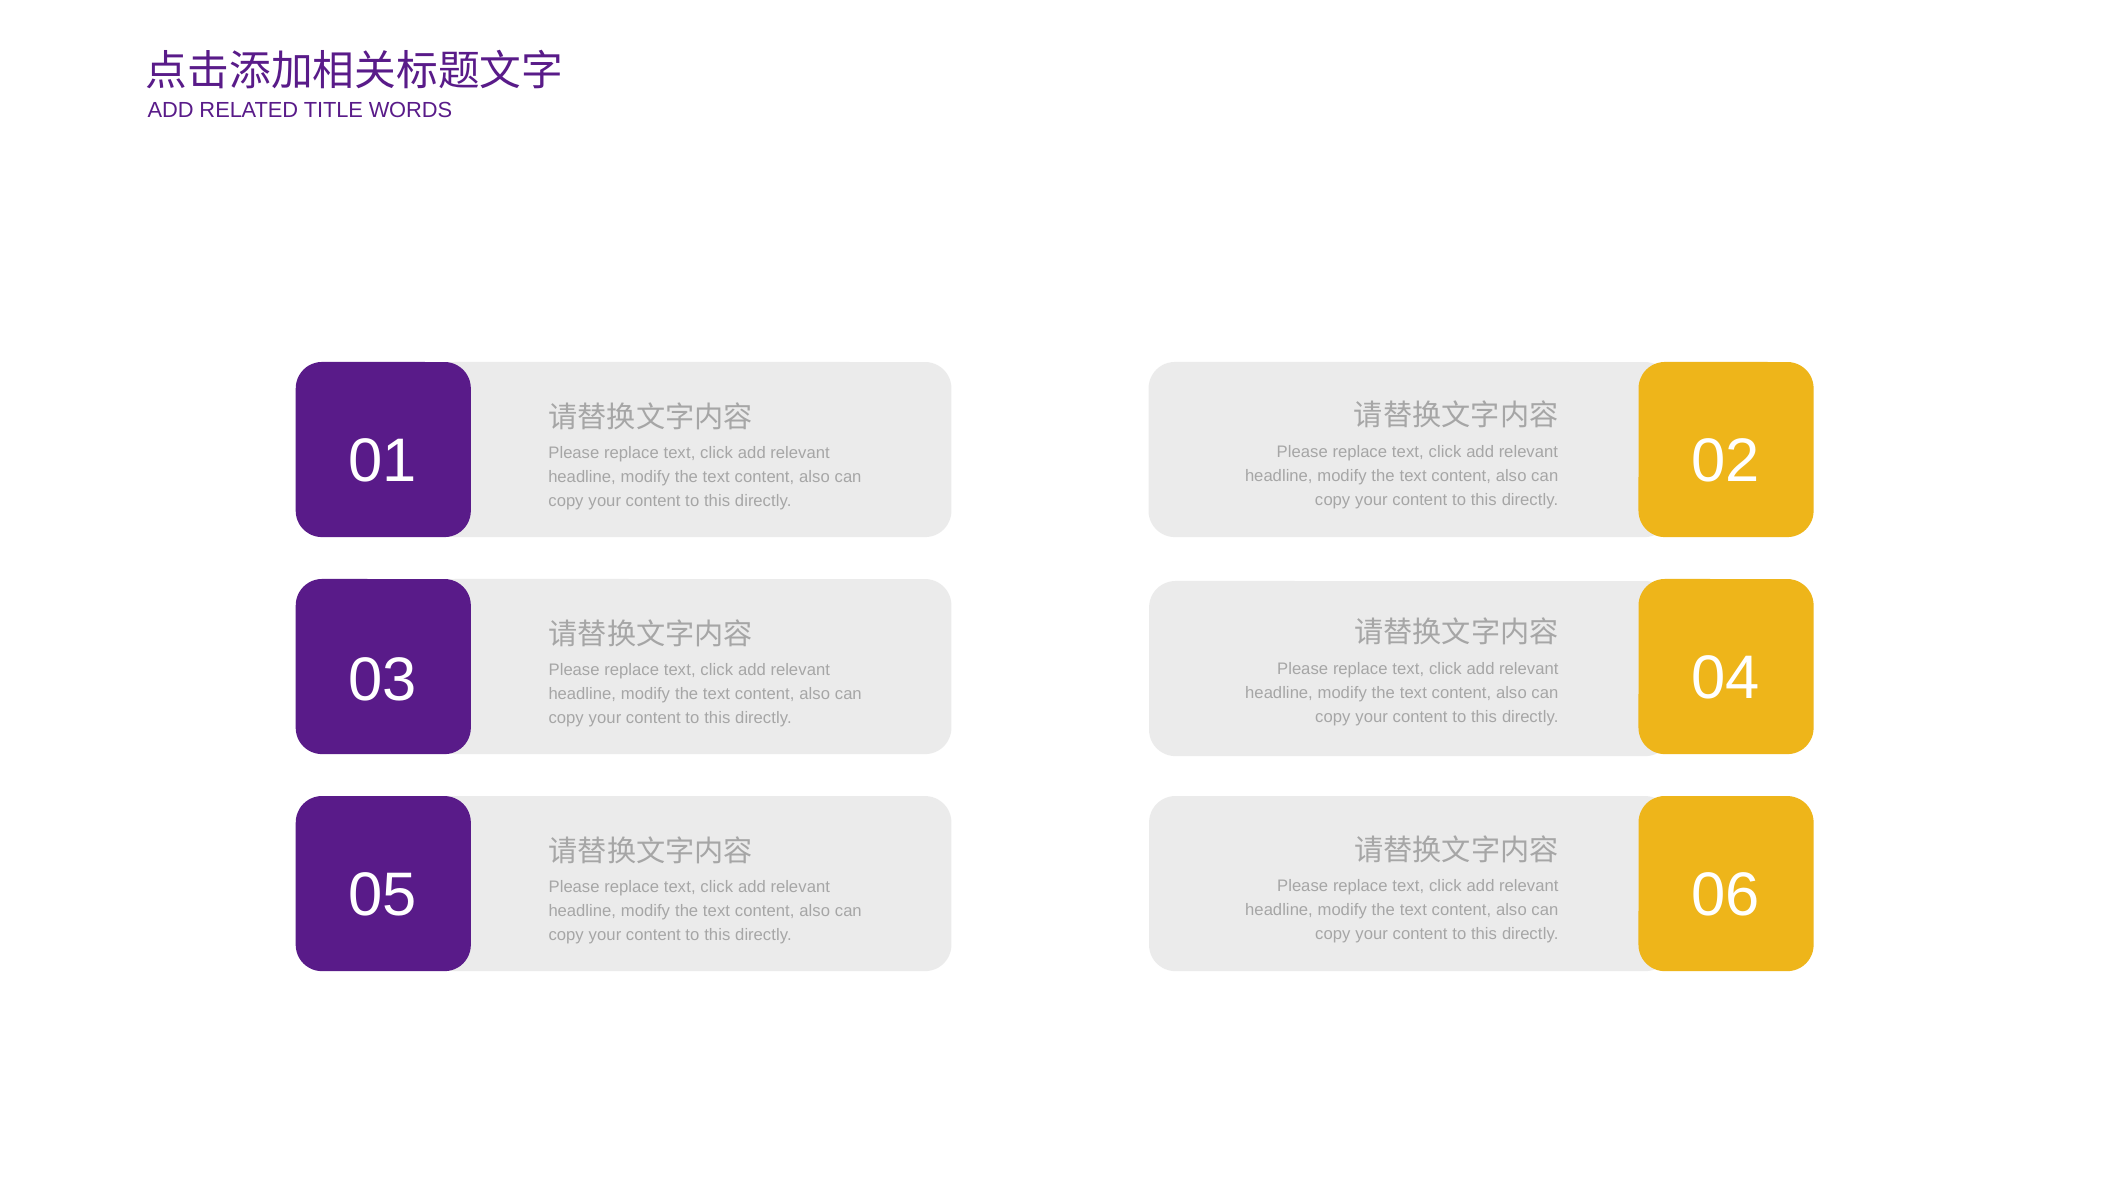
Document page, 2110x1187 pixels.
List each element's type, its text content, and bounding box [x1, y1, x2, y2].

text_box ADD RELATED TITLE WORDS [147, 96, 453, 123]
text_box 点击添加相关标题文字 [145, 43, 564, 95]
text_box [295, 361, 1814, 972]
